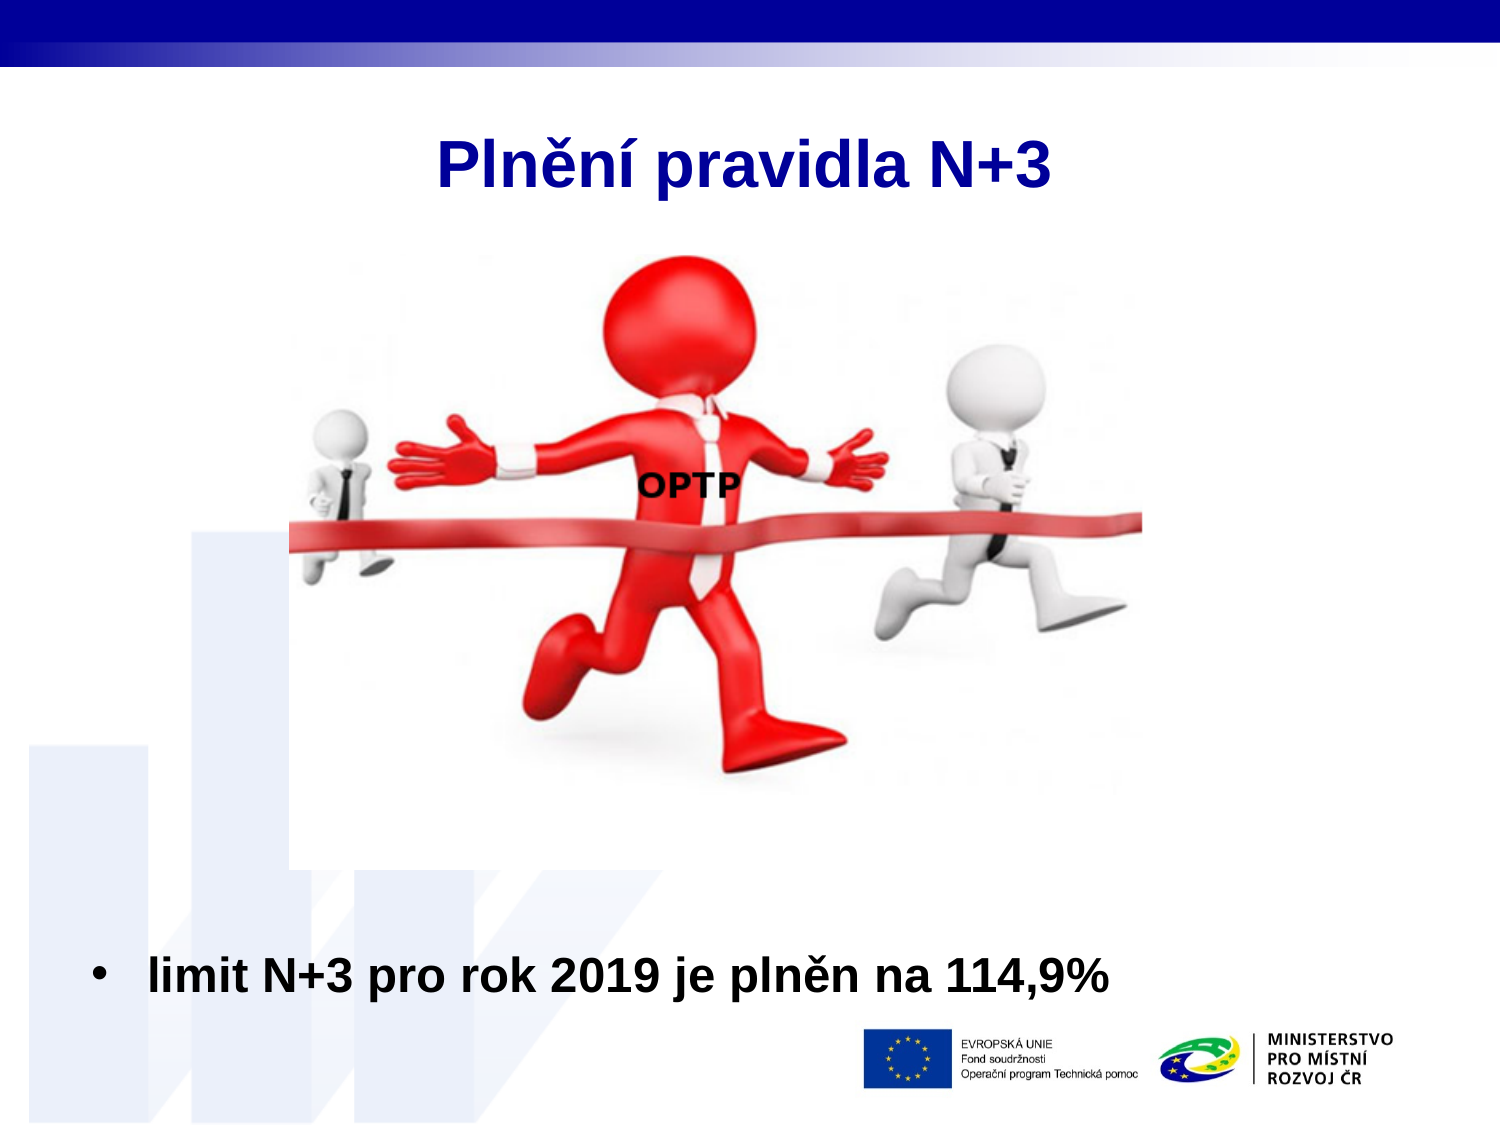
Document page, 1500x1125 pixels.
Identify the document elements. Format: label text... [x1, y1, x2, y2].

picture [29, 302, 1412, 1125]
text_box limit N+3 pro rok 2019 je plněn na 114,9% [76, 857, 1436, 1012]
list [288, 254, 1195, 871]
title Plnění pravidla N+3 [64, 113, 1425, 197]
